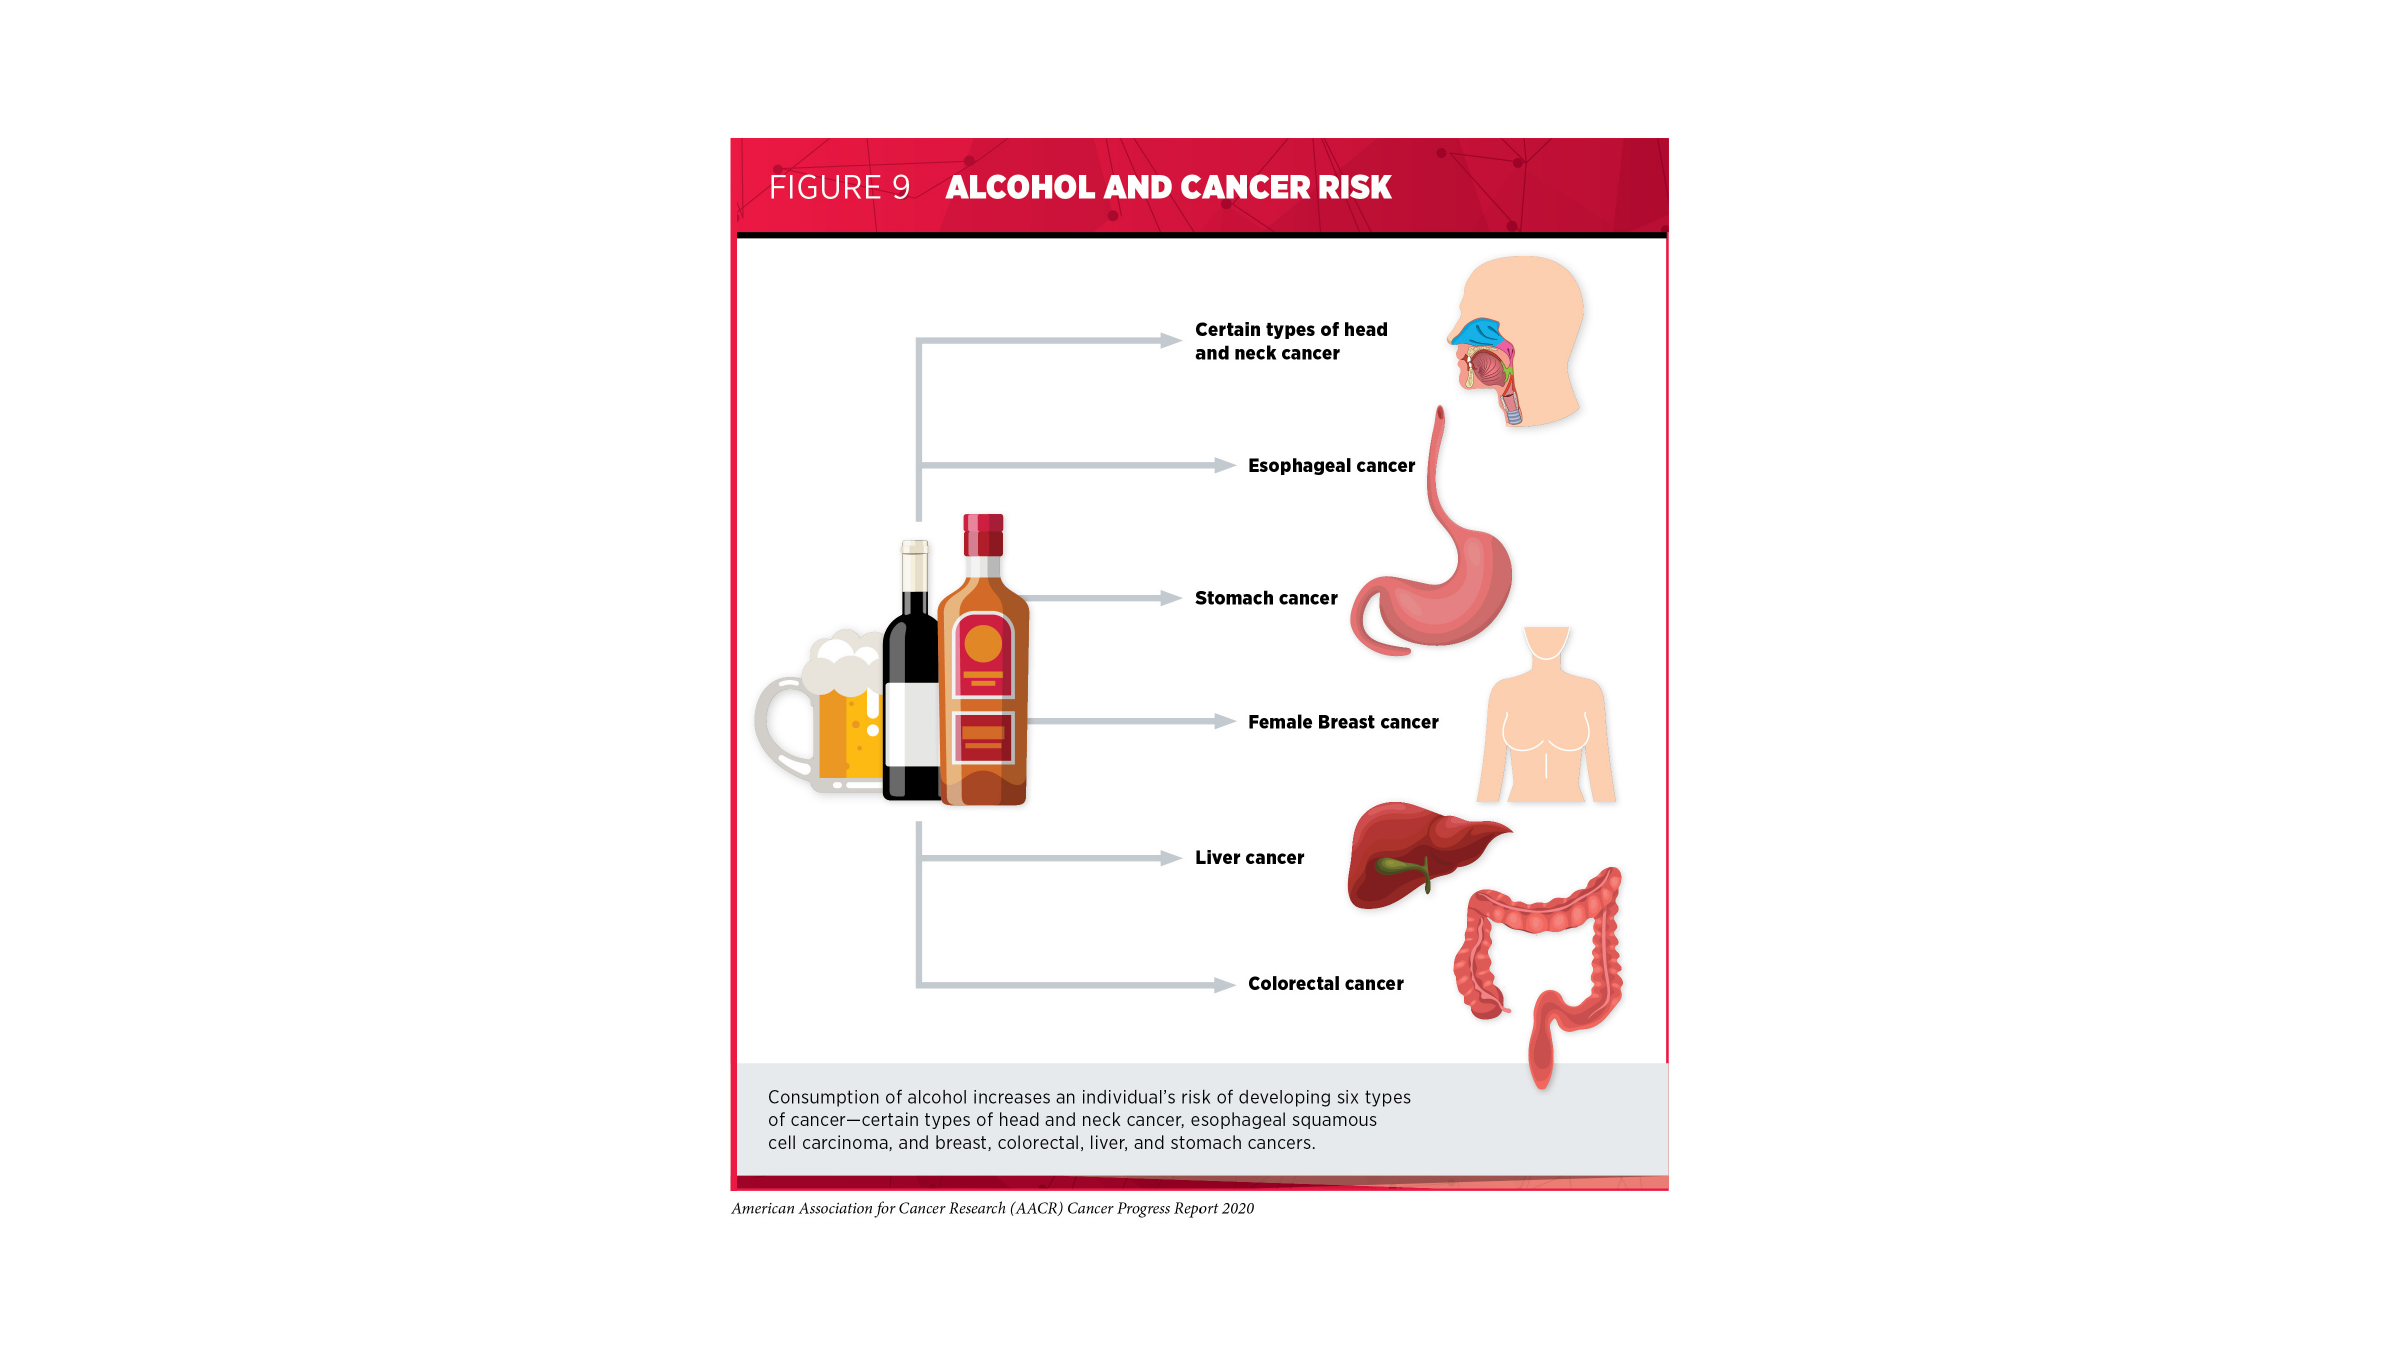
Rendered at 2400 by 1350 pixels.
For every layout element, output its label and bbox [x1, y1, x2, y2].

picture [719, 126, 1681, 1223]
